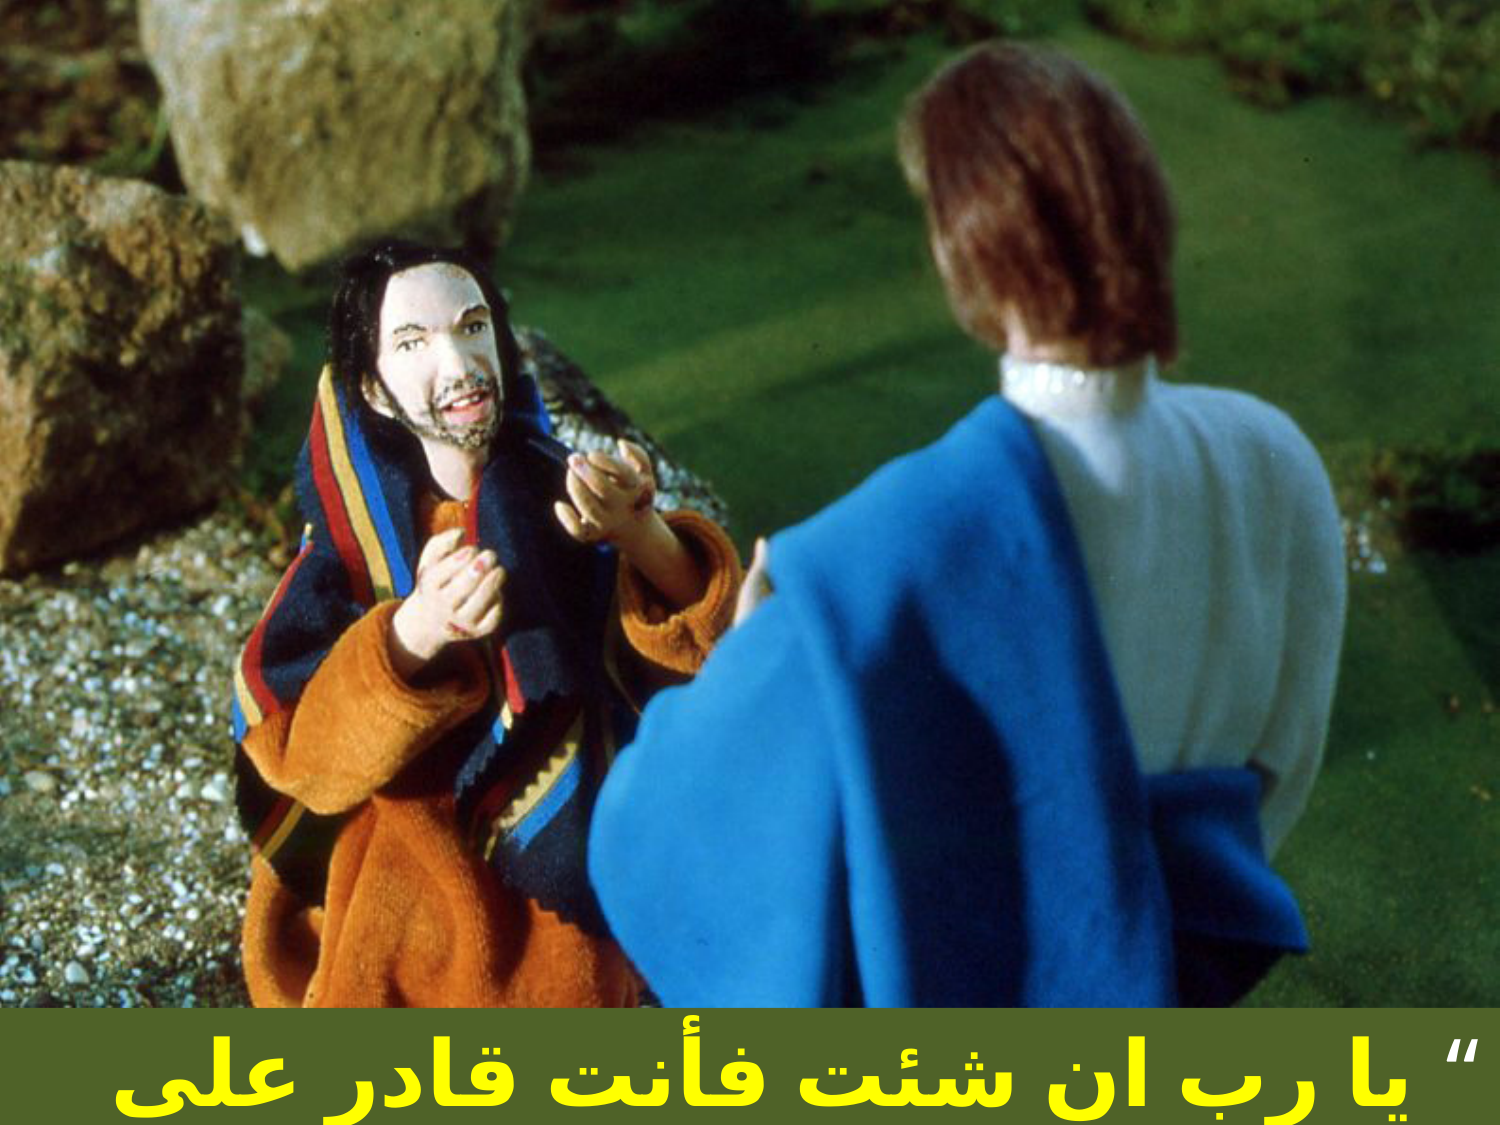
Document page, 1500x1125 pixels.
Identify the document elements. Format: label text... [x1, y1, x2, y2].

picture [0, 0, 1500, 1008]
text_box “ يا رب ان شئت فأنت قادر على أن تبرئني” [0, 1014, 1500, 1125]
